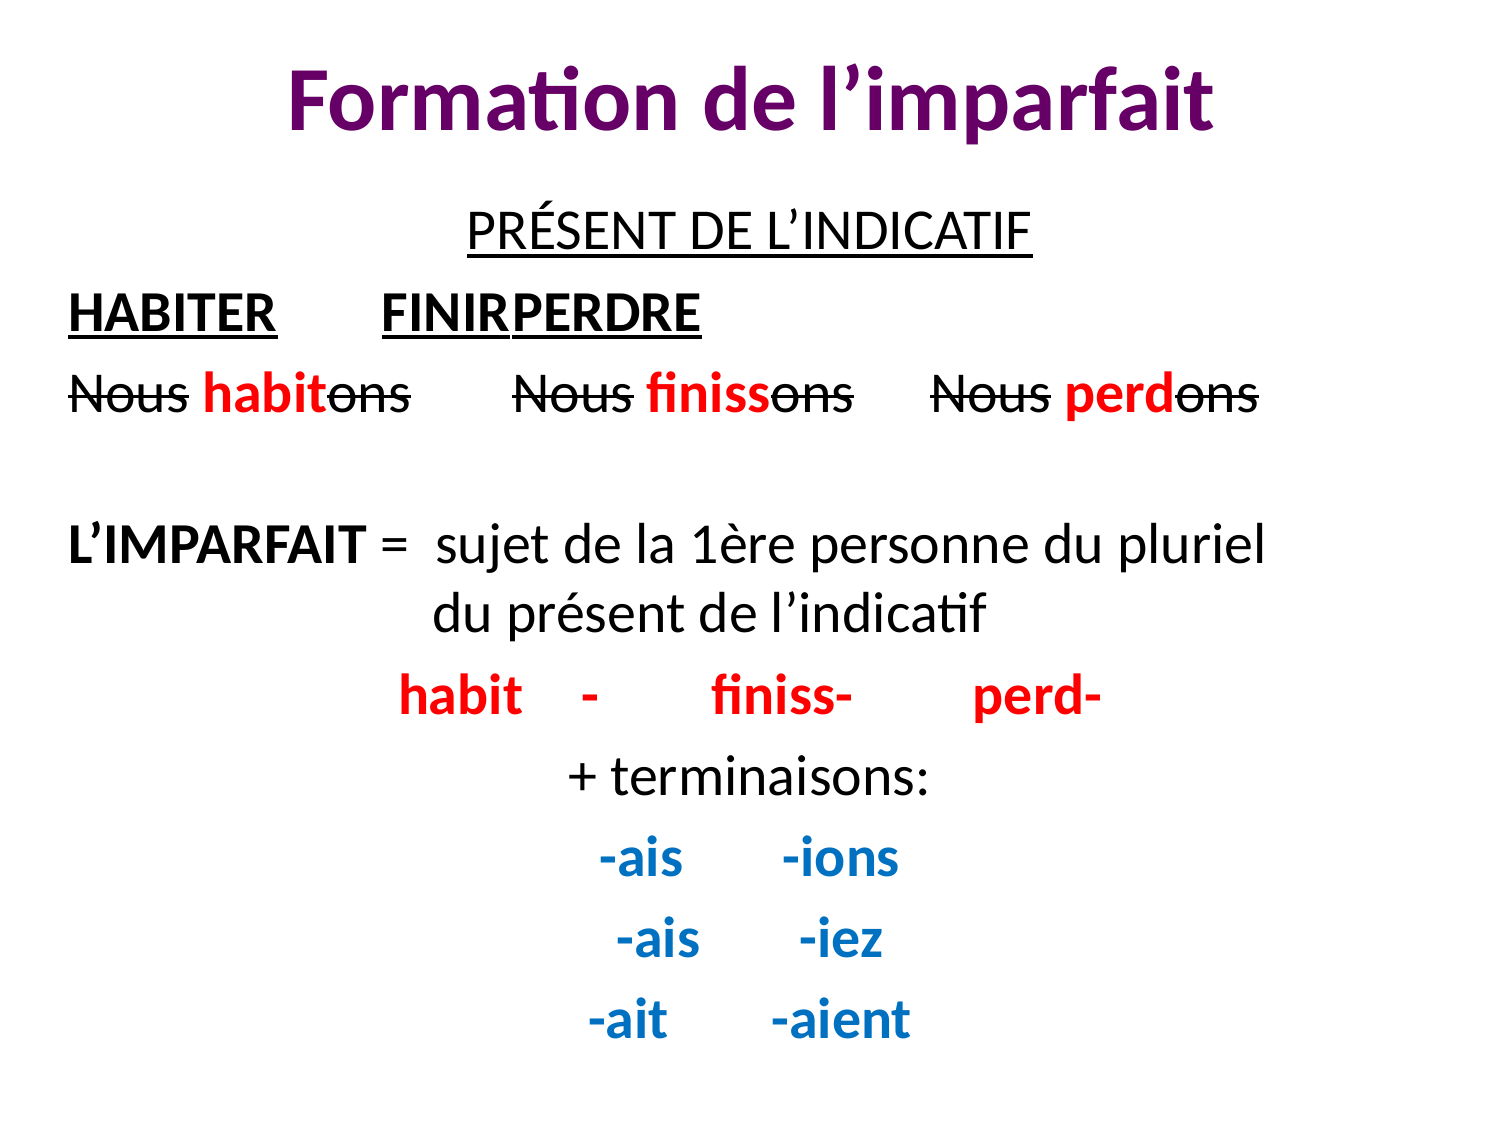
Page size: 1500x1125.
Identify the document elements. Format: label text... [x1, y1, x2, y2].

list PRÉSENT DE L’INDICATIF HABITER FINIR PERDRE Nous habitons Nous finissons Nous perdons L’IMPARFAIT = sujet de la 1ère personne du pluriel du présent de l’indicatif habit - finiss- perd- + terminaisons: -ais -ions -ais -iez -ait -aient [53, 184, 1447, 1071]
title Formation de l’imparfait [76, 0, 1427, 184]
